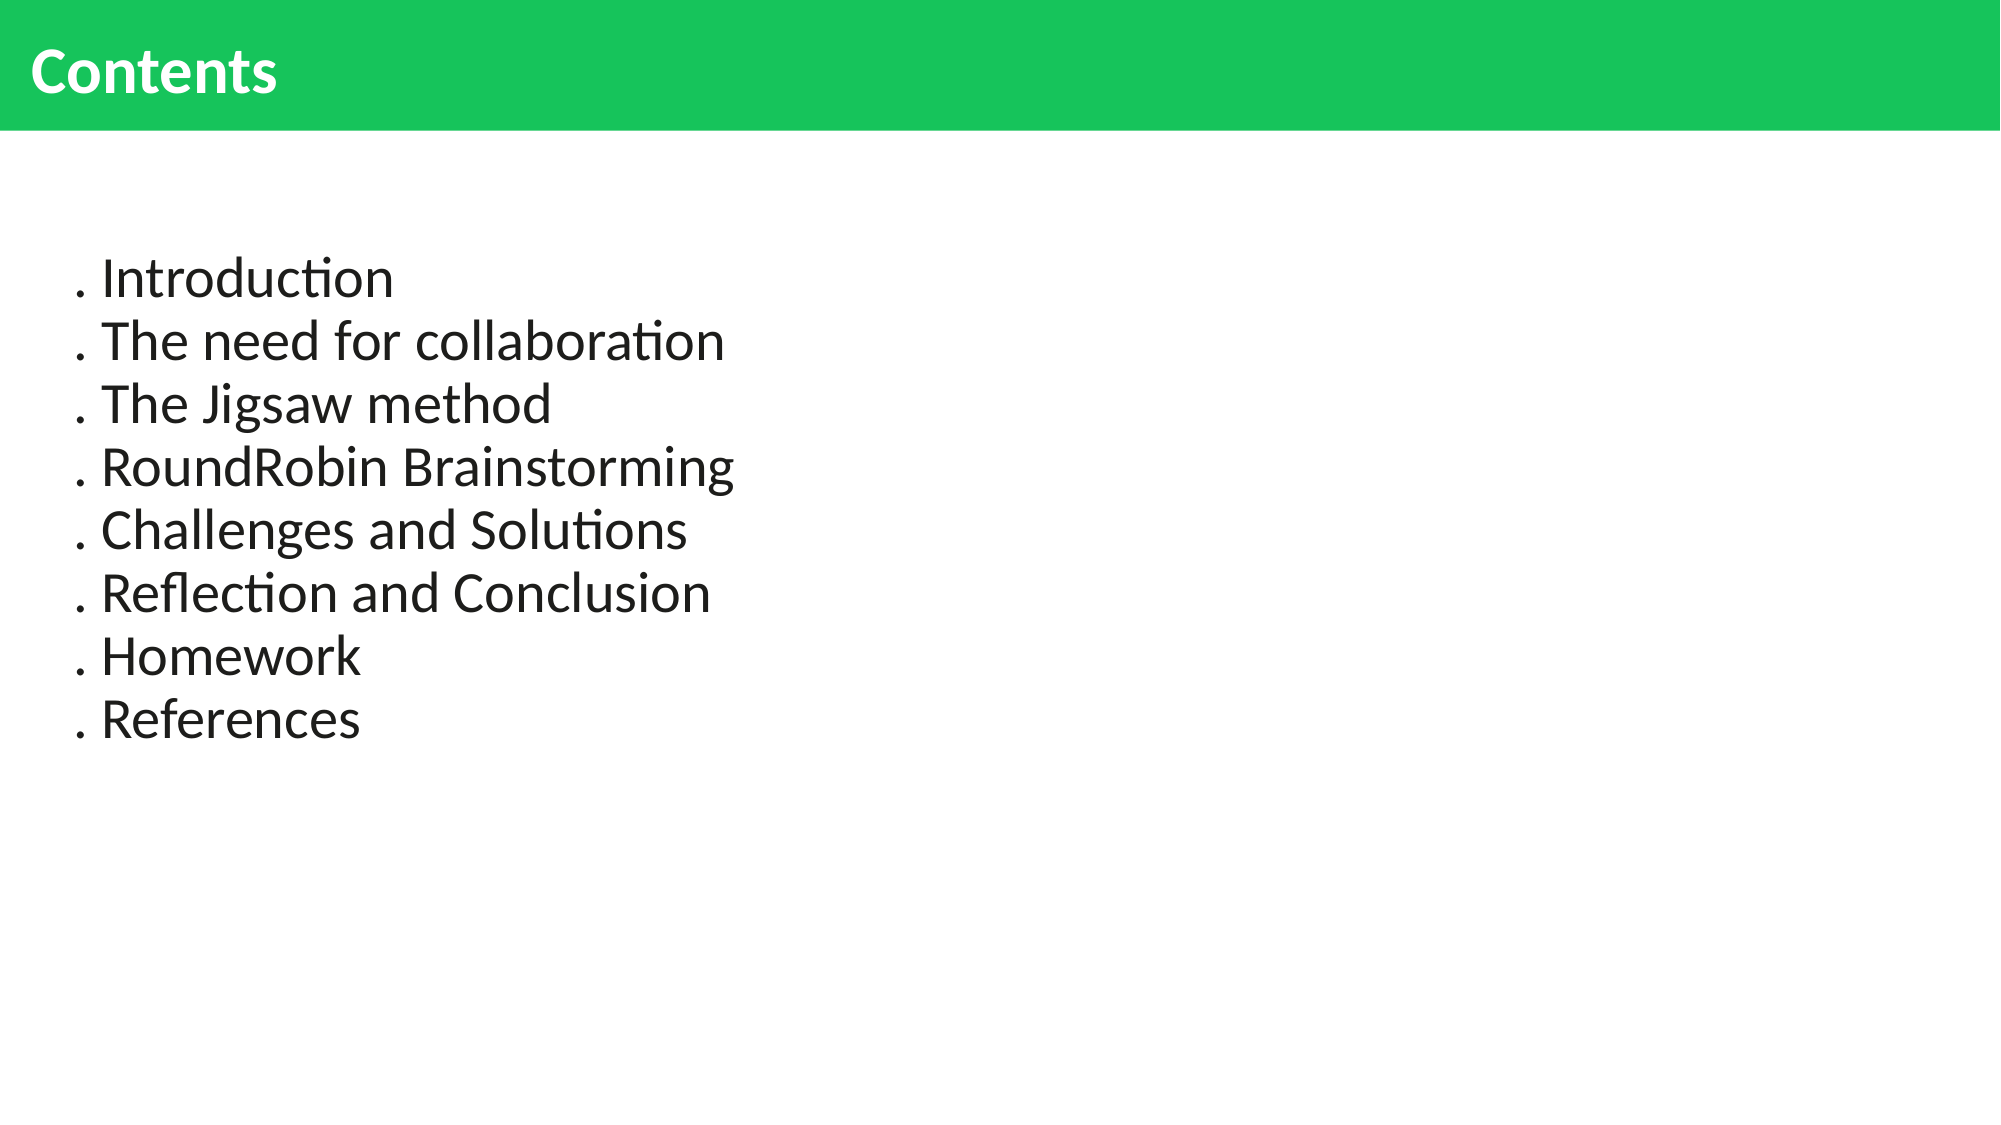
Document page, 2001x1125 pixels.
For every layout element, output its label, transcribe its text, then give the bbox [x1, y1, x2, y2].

title Contents [16, 13, 1976, 131]
list . Introduction . The need for collaboration . The Jigsaw method . RoundRobin Brainstorming . Challenges and Solutions . Reflection and Conclusion . Homework . References [58, 239, 1878, 1108]
